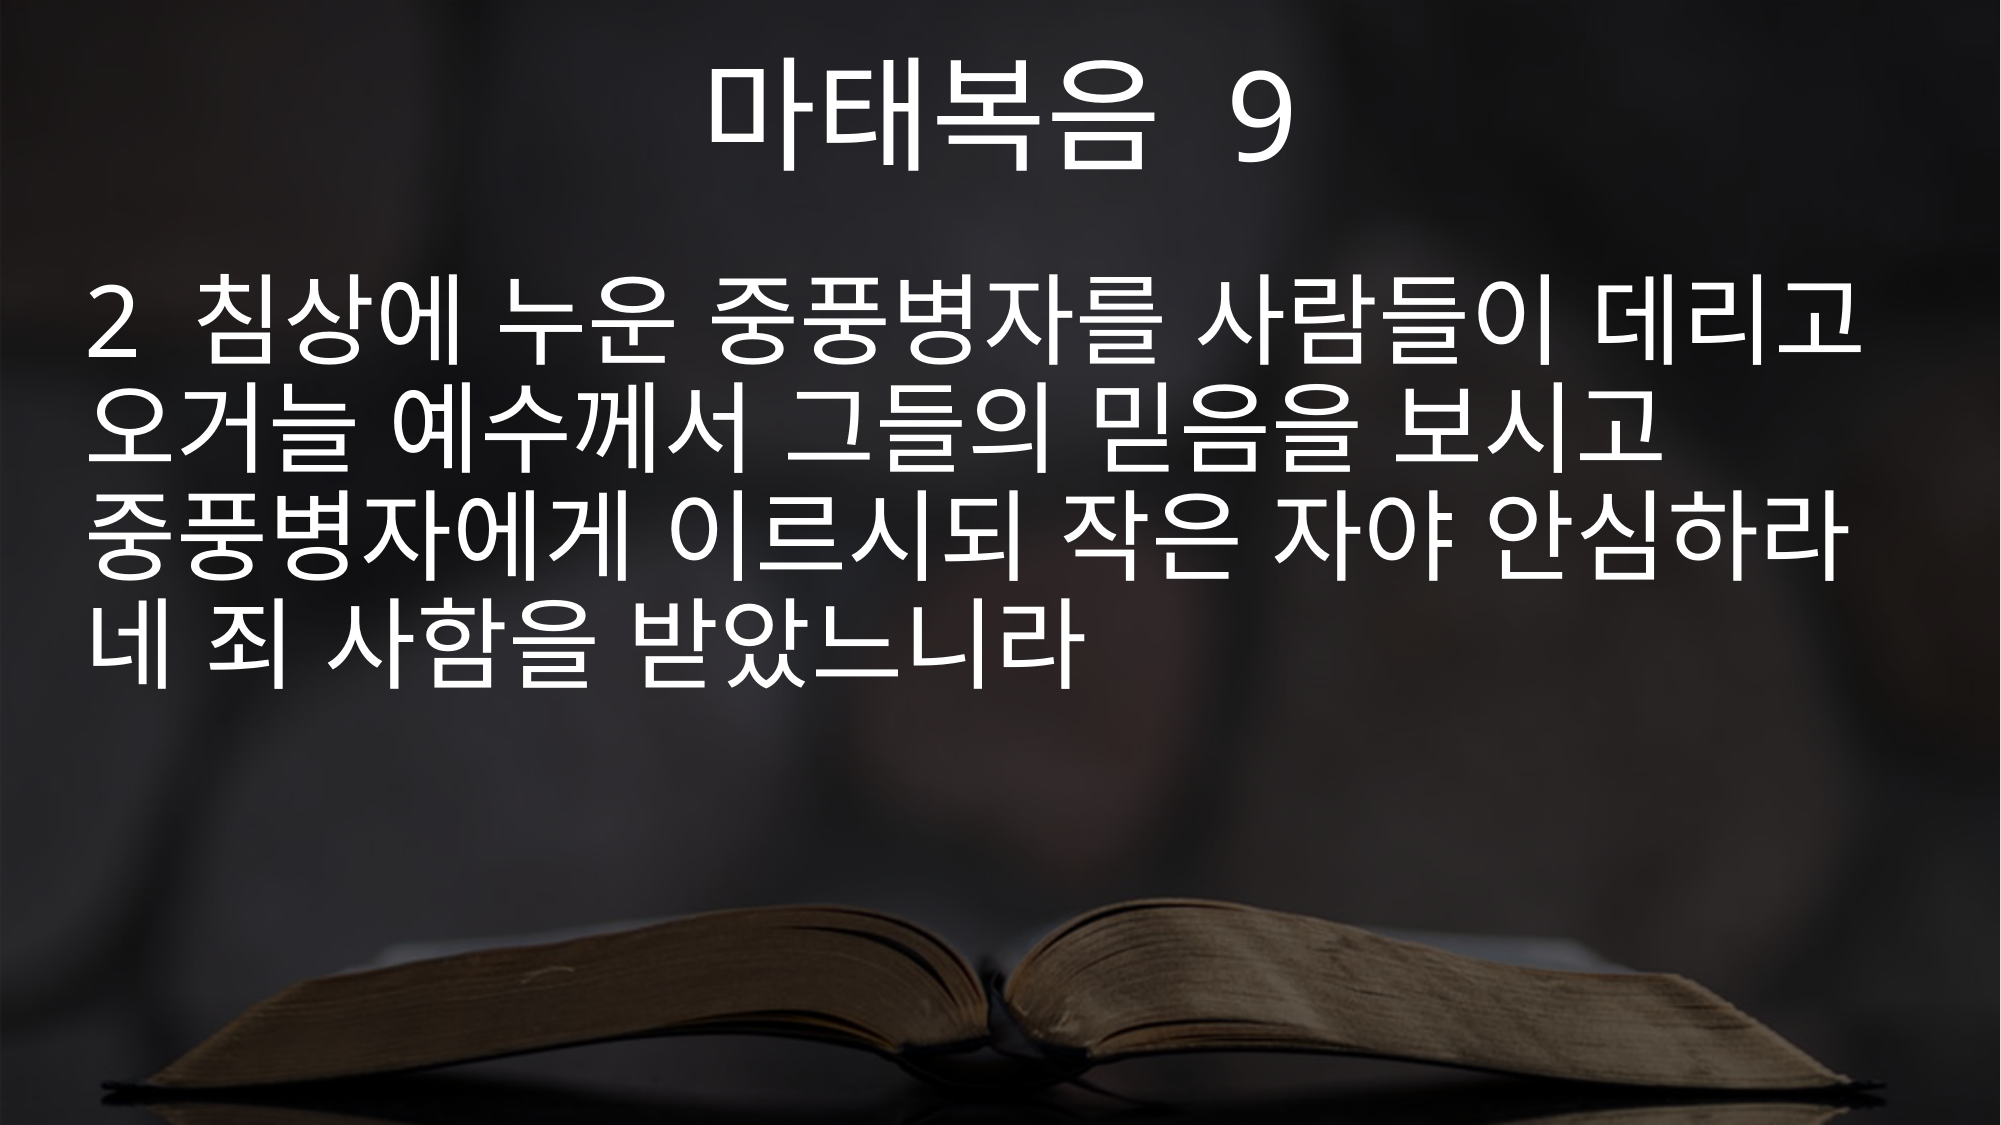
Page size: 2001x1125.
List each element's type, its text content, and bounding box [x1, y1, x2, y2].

footer 마태복음 9 [0, 32, 2000, 192]
list 2 침상에 누운 중풍병자를 사람들이 데리고 오거늘 예수께서 그들의 믿음을 보시고 중풍병자에게 이르시되 작은 자야 안심하라 네 죄 사함을 받았느니라 [69, 263, 1953, 423]
picture [0, 0, 2001, 1125]
